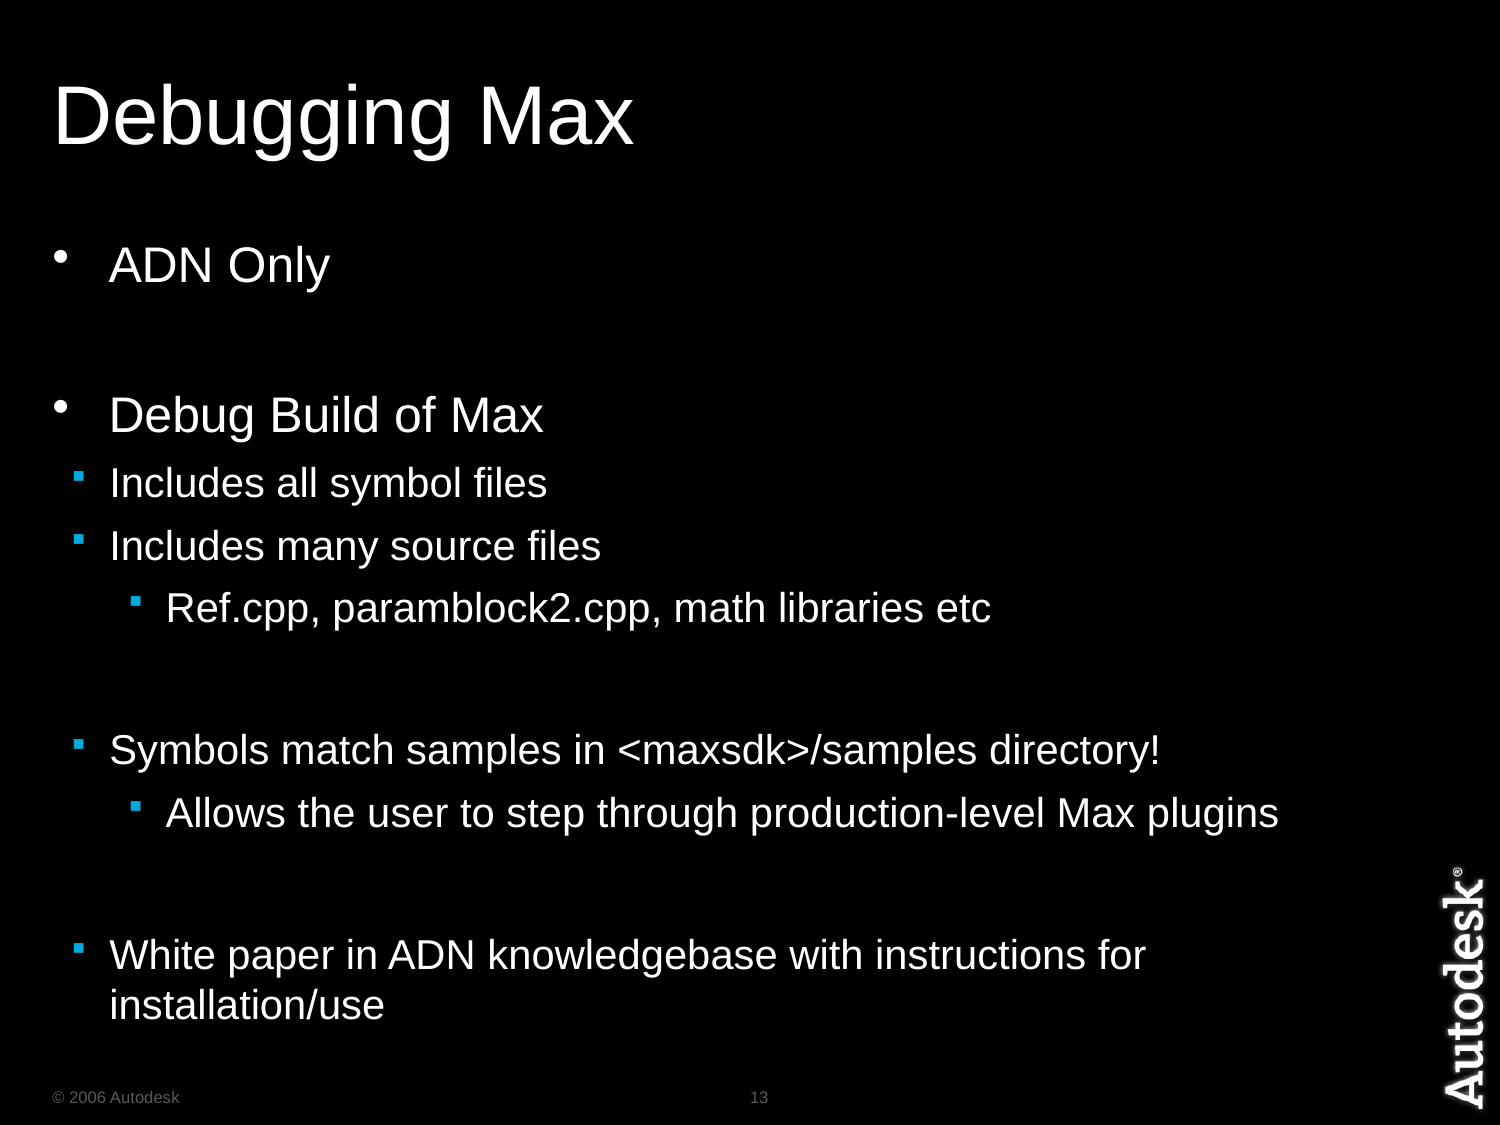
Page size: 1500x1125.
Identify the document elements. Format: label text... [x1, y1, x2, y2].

list ADN Only Debug Build of Max Includes all symbol files Includes many source files Ref.cpp, paramblock2.cpp, math libraries etc Symbols match samples in <maxsdk>/samples directory! Allows the user to step through production-level Max plugins White paper in ADN knowledgebase with instructions for installation/use [52, 231, 1401, 1073]
title Debugging Max [52, 22, 1401, 211]
picture [1402, 0, 1500, 1125]
